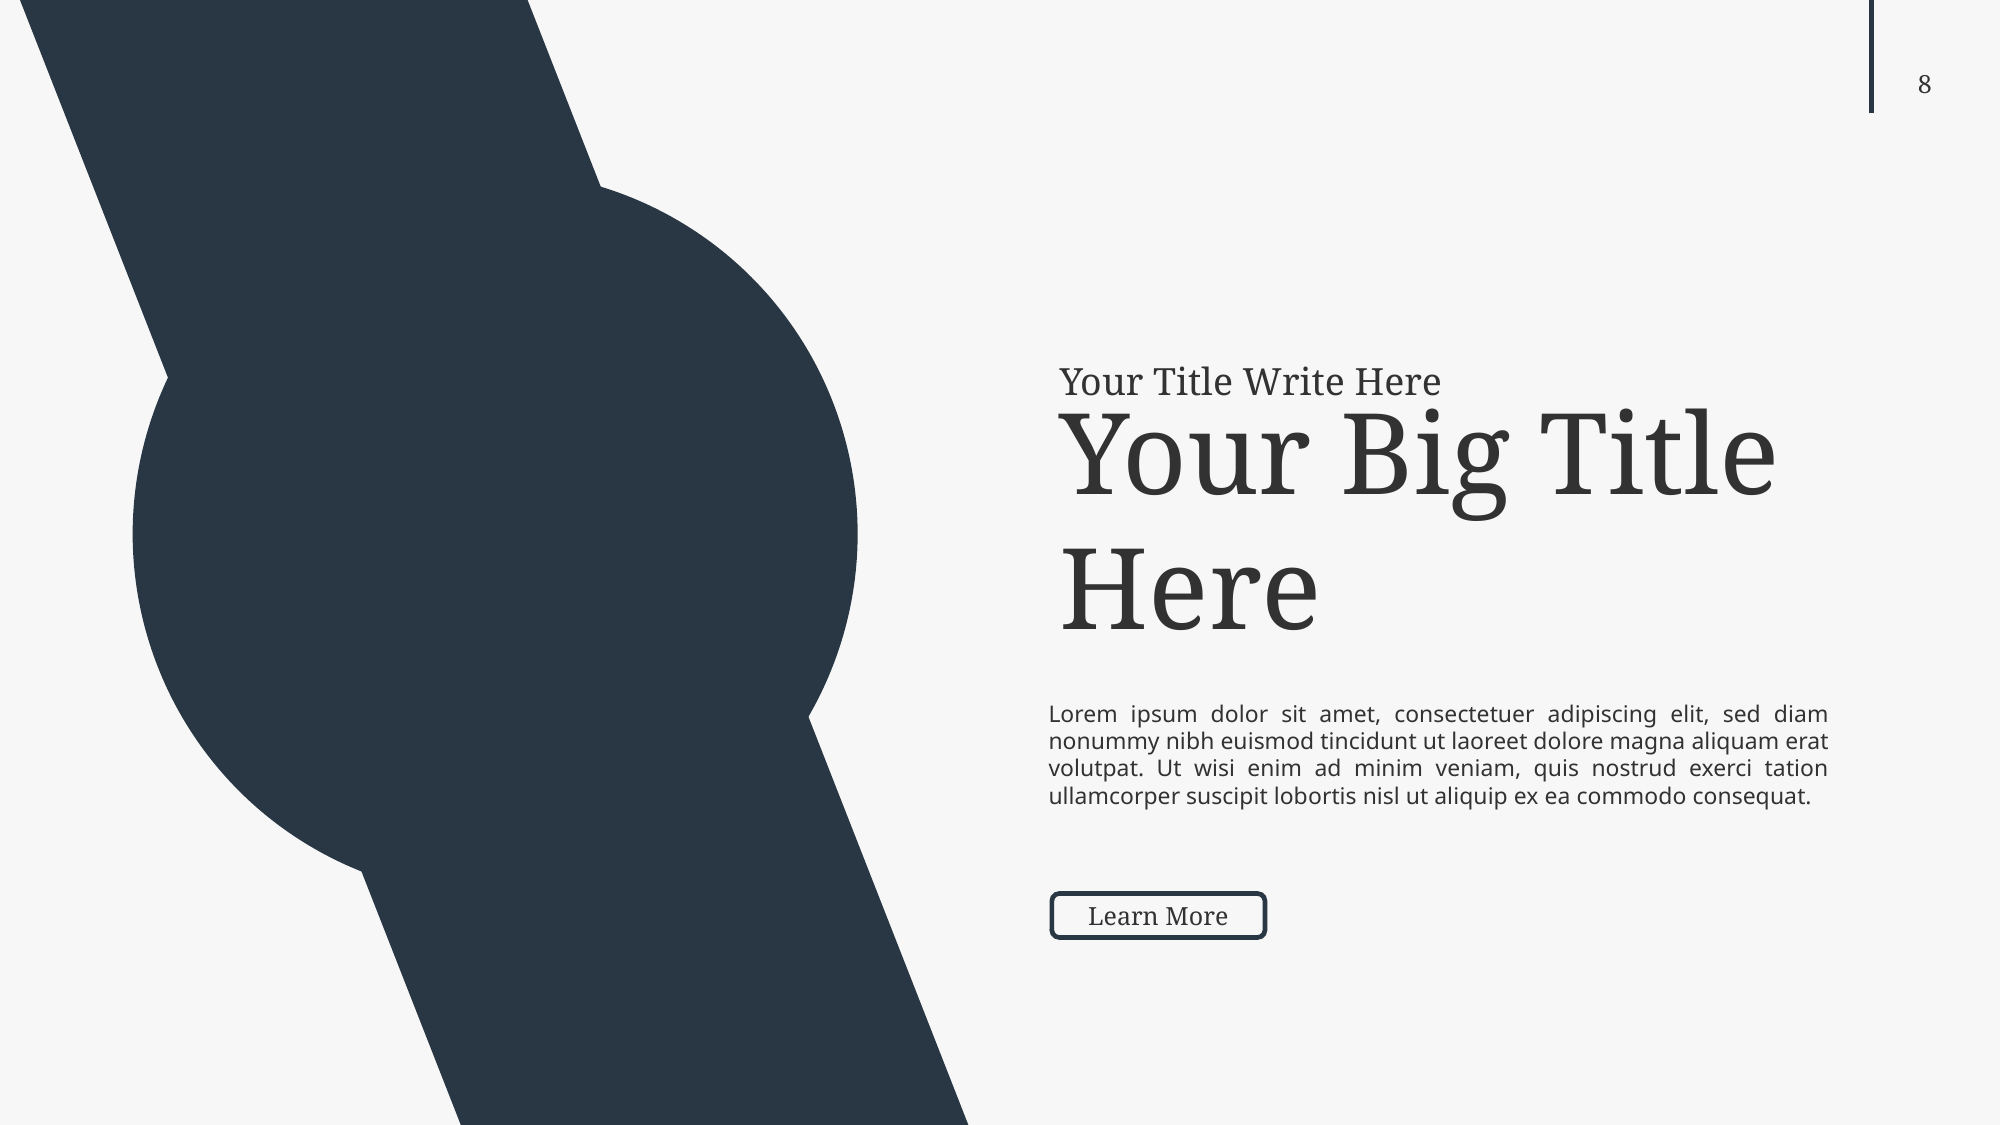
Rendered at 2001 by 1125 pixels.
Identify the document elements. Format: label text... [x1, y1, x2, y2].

text_box Lorem ipsum dolor sit amet, consectetuer adipiscing elit, sed diam nonummy nibh euismod tincidunt ut laoreet dolore magna aliquam erat volutpat. Ut wisi enim ad minim veniam, quis nostrud exerci tation ullamcorper suscipit lobortis nisl ut aliquip ex ea commodo consequat. [1033, 691, 1845, 844]
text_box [1051, 893, 1265, 939]
text_box [423, 827, 970, 1125]
picture [110, 110, 853, 1032]
text_box [853, 469, 859, 599]
text_box Your Big Title Here [1044, 375, 1830, 660]
text_box Your Title Write Here [1044, 350, 1583, 411]
text_box [18, 0, 572, 233]
